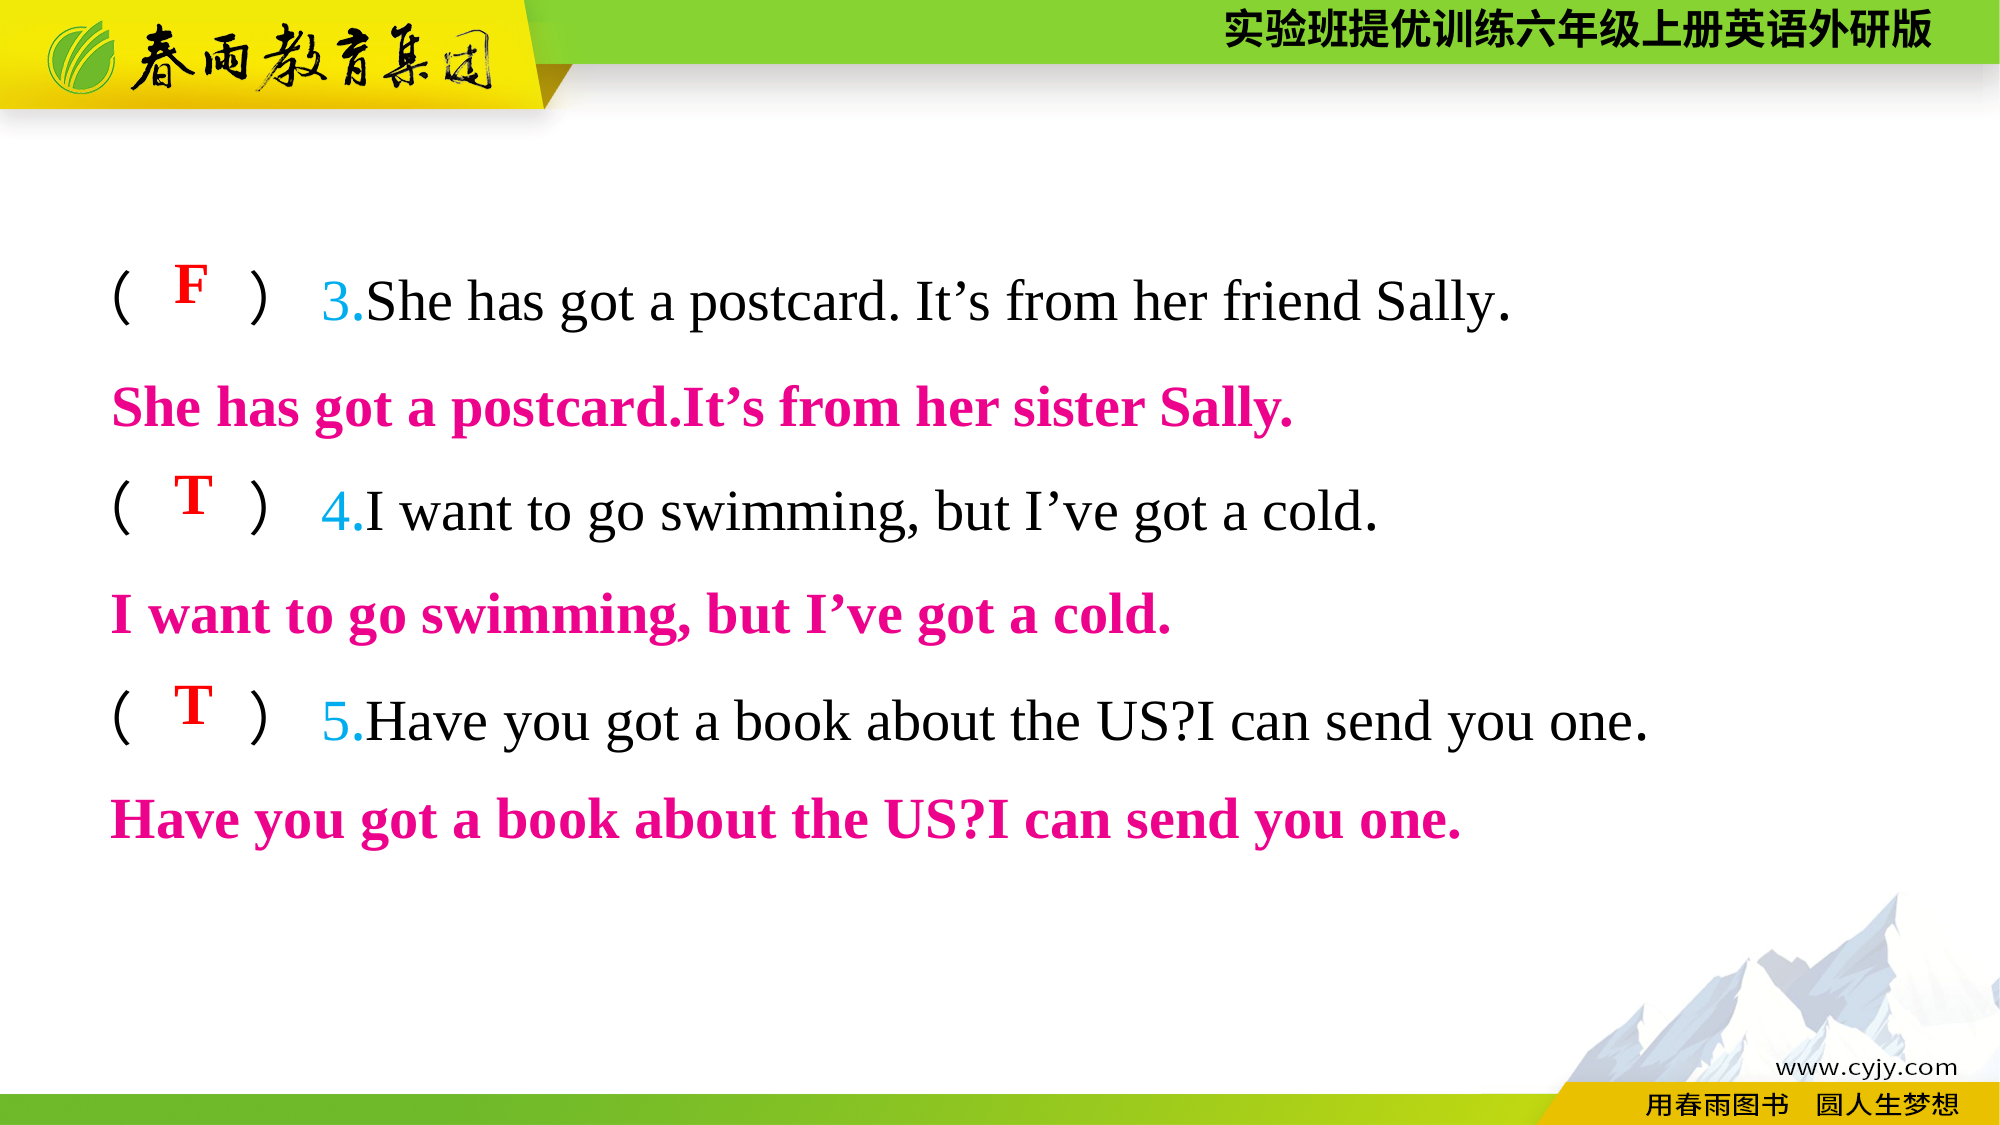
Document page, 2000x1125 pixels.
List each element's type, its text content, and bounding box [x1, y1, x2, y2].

text_box T [160, 659, 229, 744]
text_box She has got a postcard.It’s from her sister Sally. [96, 325, 1449, 446]
text_box T [160, 448, 229, 534]
text_box F [160, 237, 226, 323]
text_box Have you got a book about the US?I can send you one. [96, 737, 1579, 858]
list （ ）3.She has got a postcard. It’s from her friend Sally. （ ）4.I want to go swimming, but I’ve got a cold. （ ）5.Have you got a book about the US?I can send you one. [59, 219, 1944, 766]
text_box I want to go swimming, but I’ve got a cold. [96, 532, 1343, 653]
picture [0, 0, 2000, 1125]
